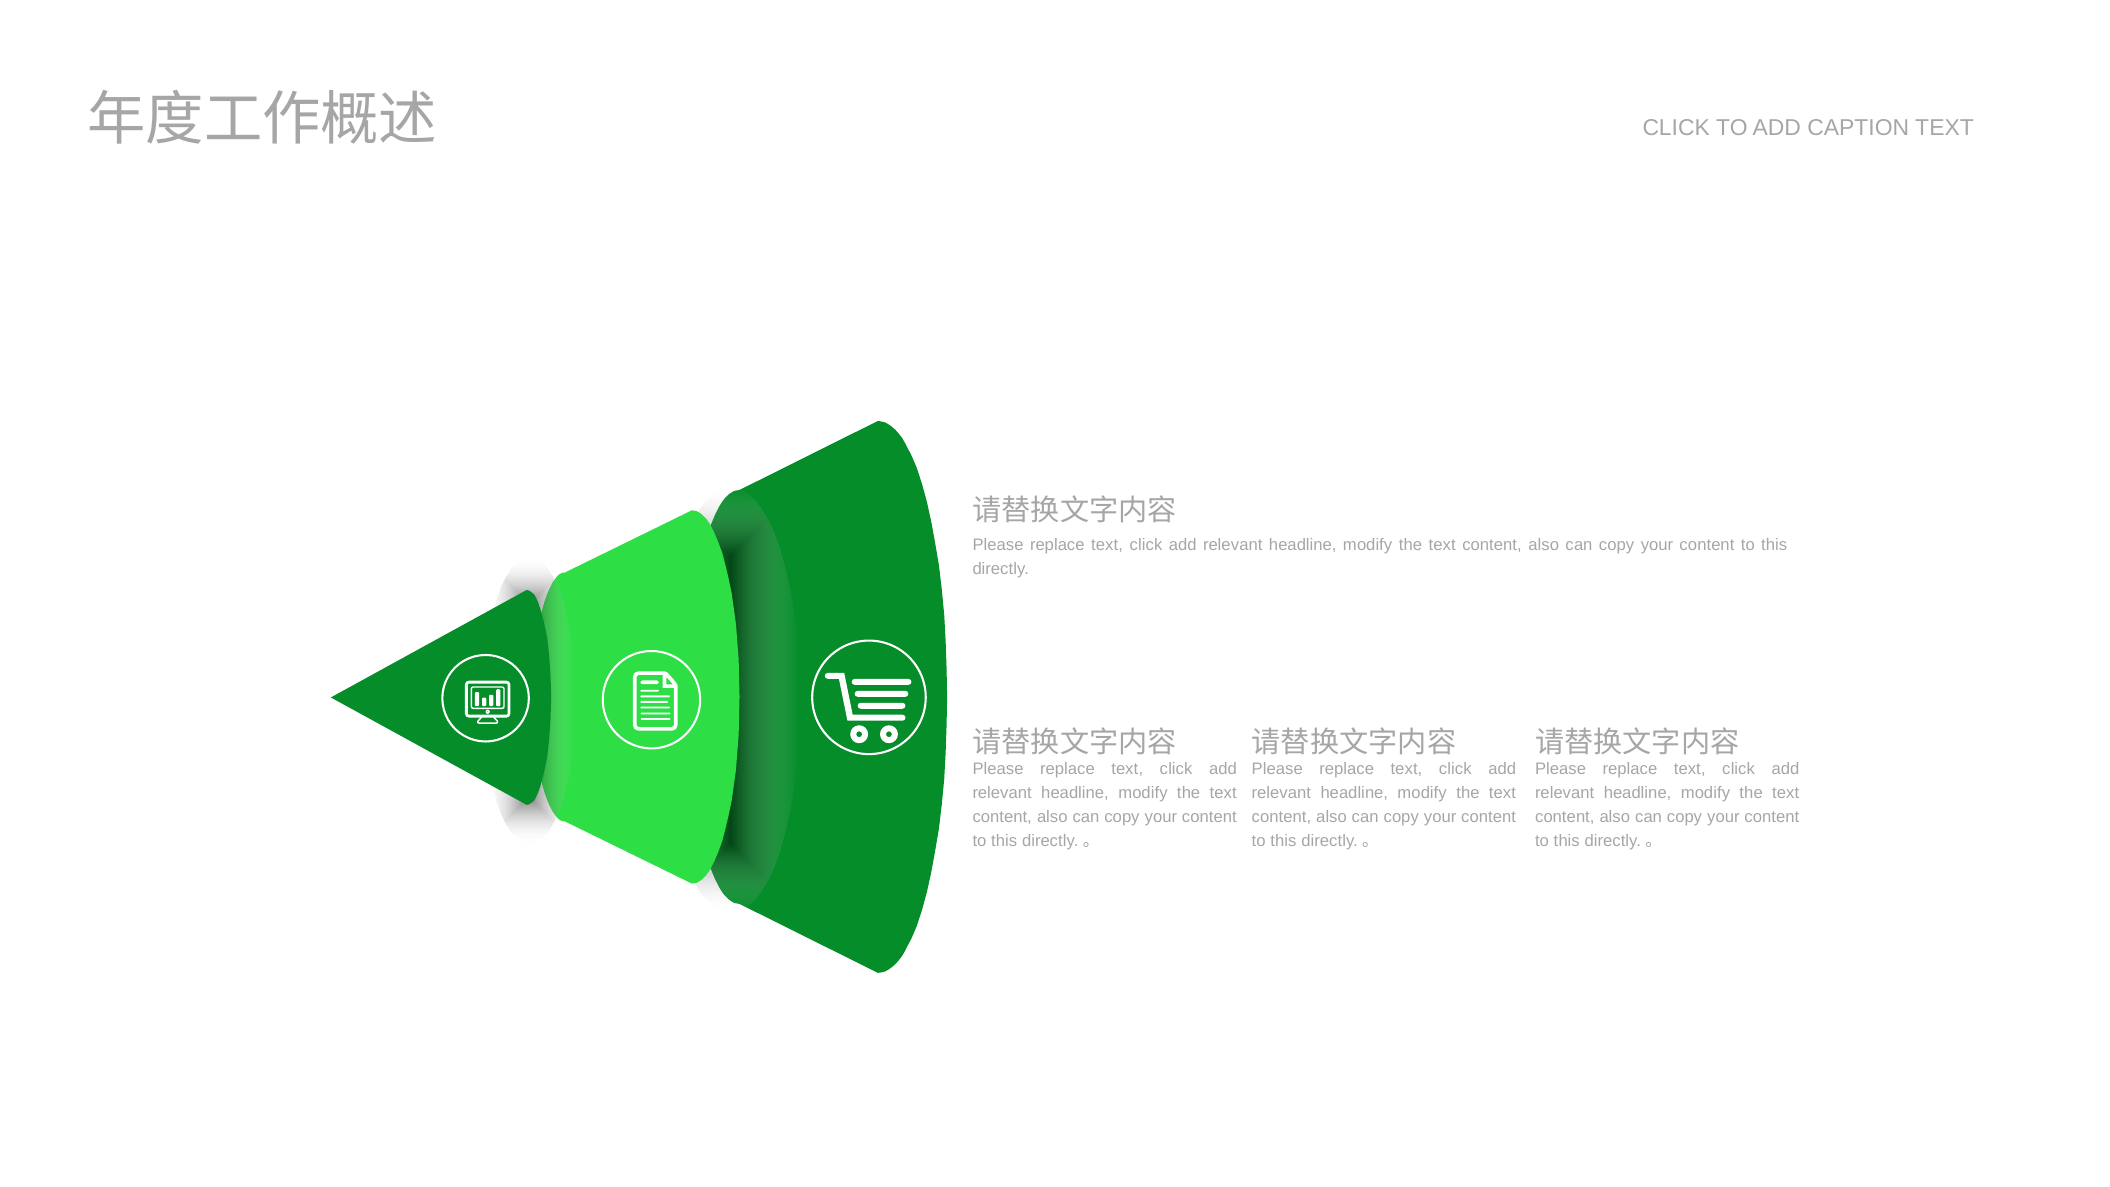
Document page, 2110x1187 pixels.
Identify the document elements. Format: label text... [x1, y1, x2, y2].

text_box 请替换文字内容 [1251, 716, 1517, 753]
text_box Please replace text, click add relevant headline, modify the text content, also can copy your content to this directly. [972, 529, 1789, 578]
text_box 请替换文字内容 [1534, 716, 1800, 753]
text_box [727, 898, 756, 906]
text_box Please replace text, click add relevant headline, modify the text content, also can copy your content to this directly.。 [1251, 753, 1517, 850]
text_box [602, 650, 701, 749]
text_box Please replace text, click add relevant headline, modify the text content, also can copy your content to this directly.。 [972, 753, 1238, 850]
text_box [87, 78, 2022, 153]
text_box 请替换文字内容 [972, 716, 1238, 753]
text_box [730, 420, 948, 973]
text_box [812, 640, 926, 755]
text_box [309, 577, 597, 823]
text_box [722, 494, 756, 502]
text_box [453, 566, 880, 833]
text_box 请替换文字内容 [972, 484, 1238, 527]
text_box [442, 654, 529, 742]
text_box Please replace text, click add relevant headline, modify the text content, also can copy your content to this directly.。 [1534, 753, 1800, 850]
